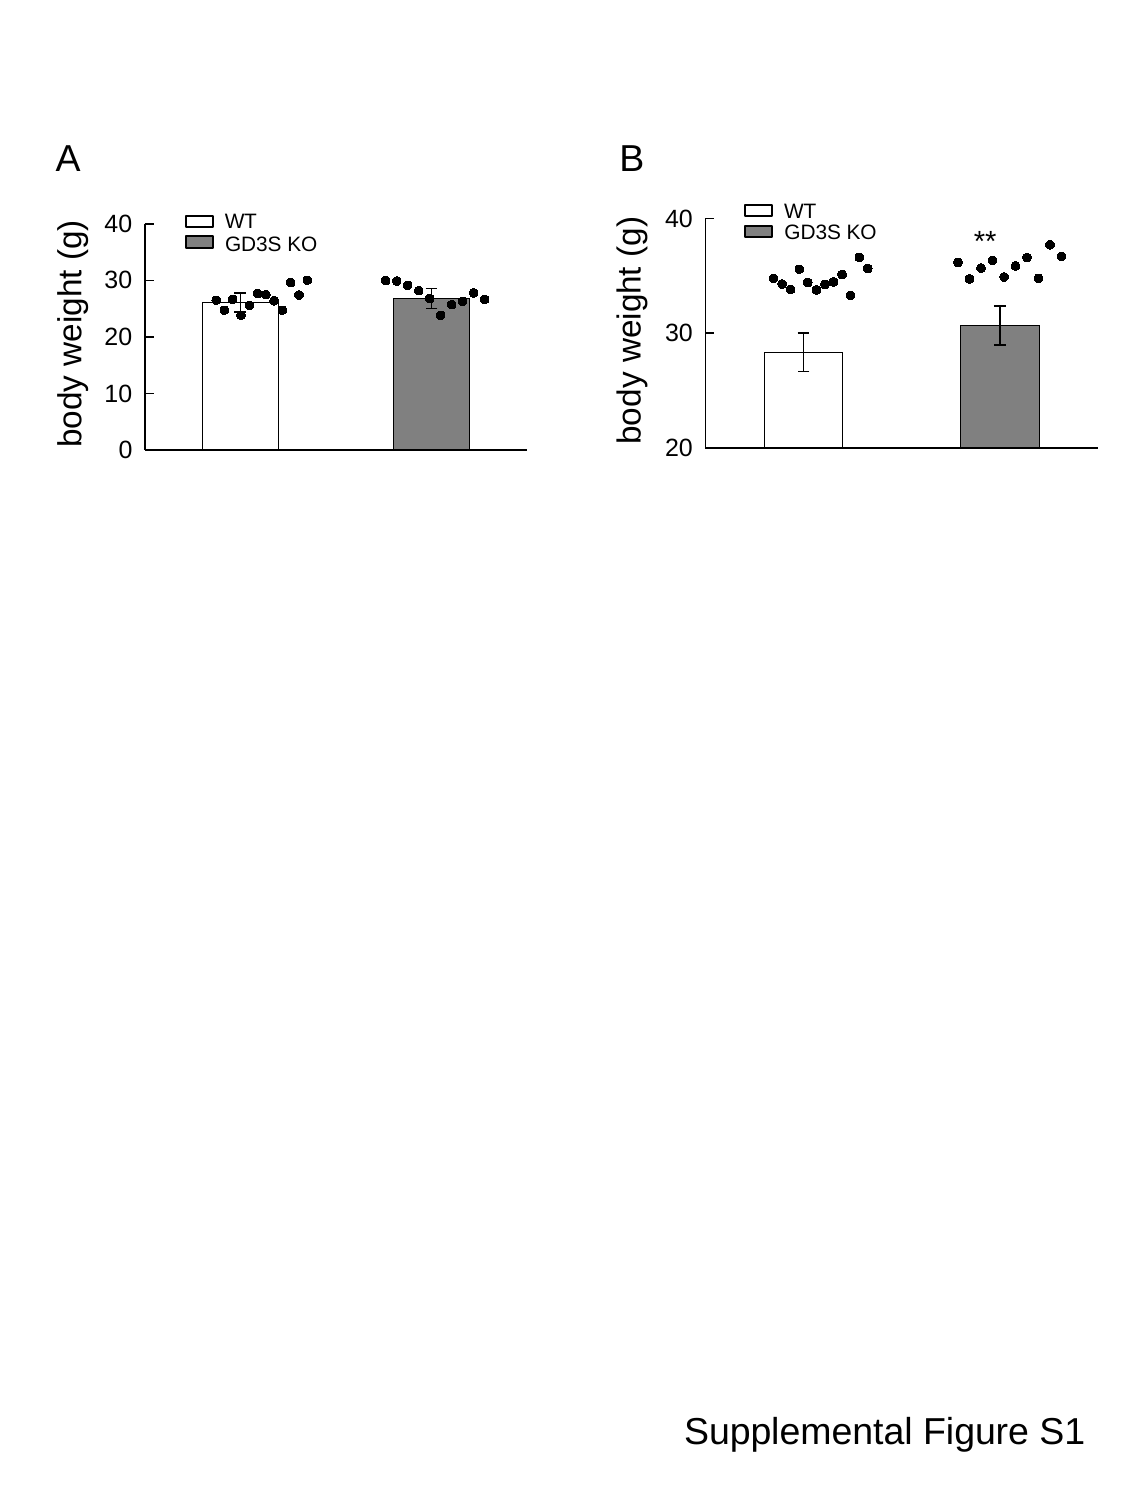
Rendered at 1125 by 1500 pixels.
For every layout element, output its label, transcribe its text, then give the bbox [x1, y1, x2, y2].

chart [95, 205, 537, 470]
text_box Supplemental Figure S1 [669, 1399, 1101, 1460]
chart [655, 199, 1108, 468]
text_box body weight (g) [40, 205, 93, 463]
text_box A [40, 126, 96, 187]
text_box B [604, 126, 660, 187]
text_box body weight (g) [599, 202, 651, 460]
